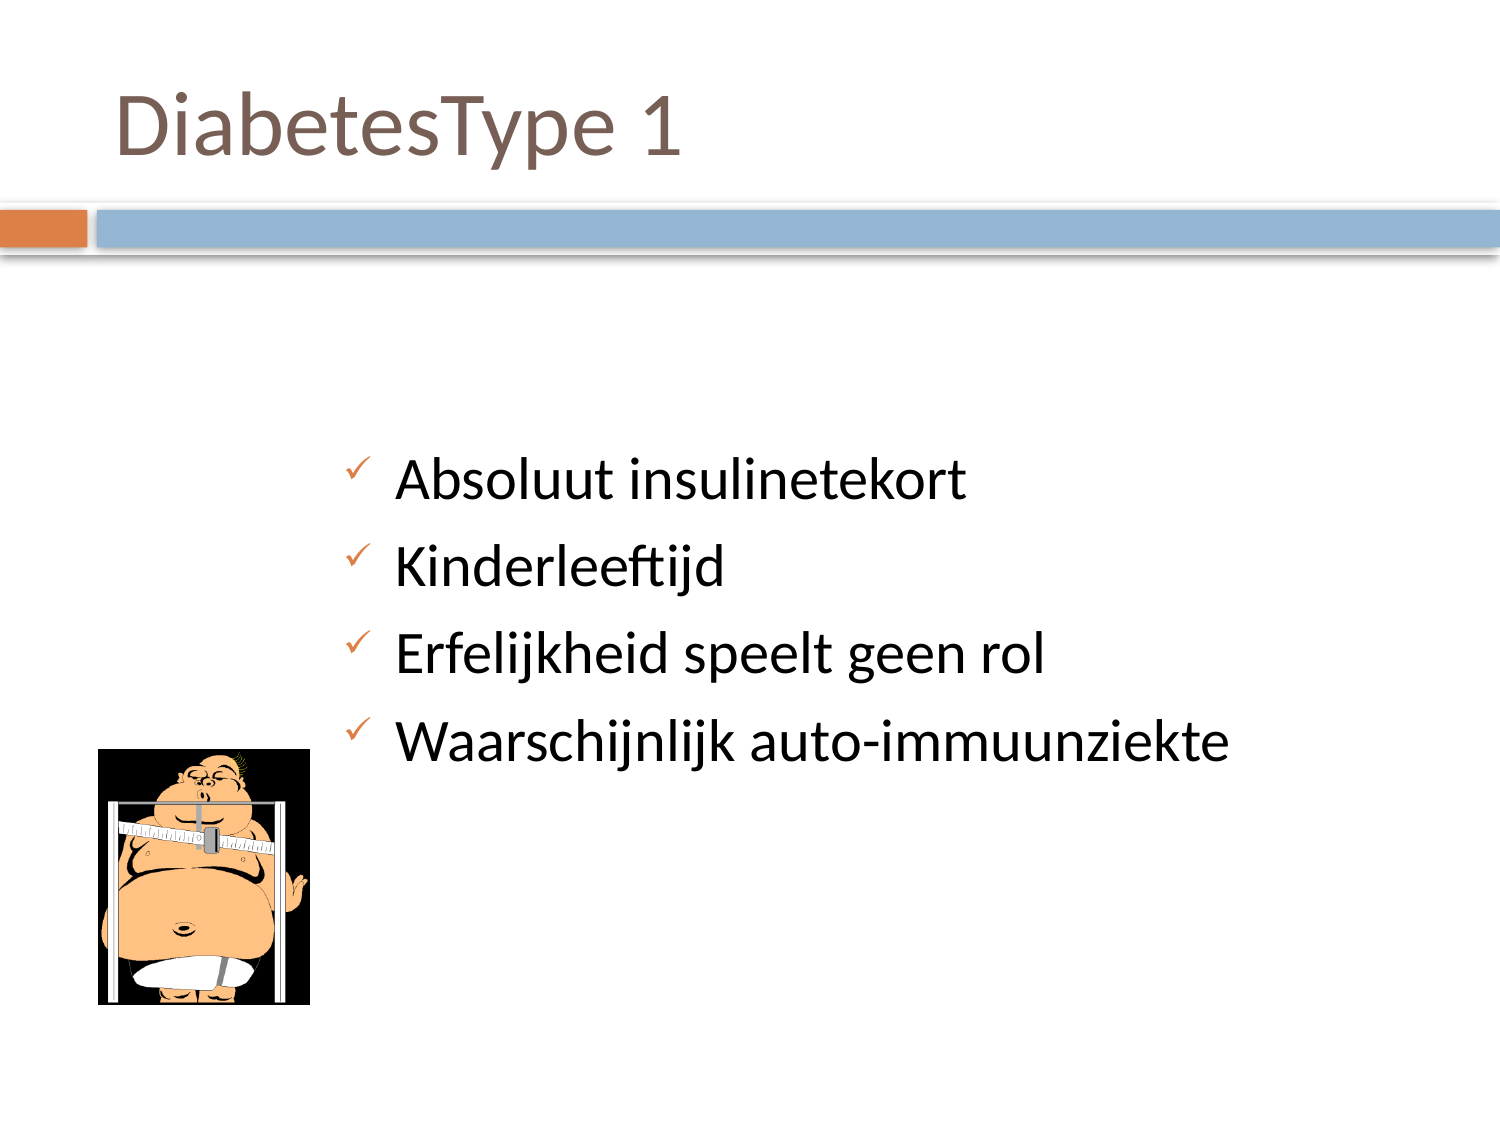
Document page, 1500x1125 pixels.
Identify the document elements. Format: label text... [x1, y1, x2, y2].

title DiabetesType 1 [99, 37, 1438, 201]
list Absoluut insulinetekort Kinderleeftijd Erfelijkheid speelt geen rol Waarschijnlijk auto-immuunziekte [327, 257, 1430, 1009]
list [98, 749, 311, 1006]
